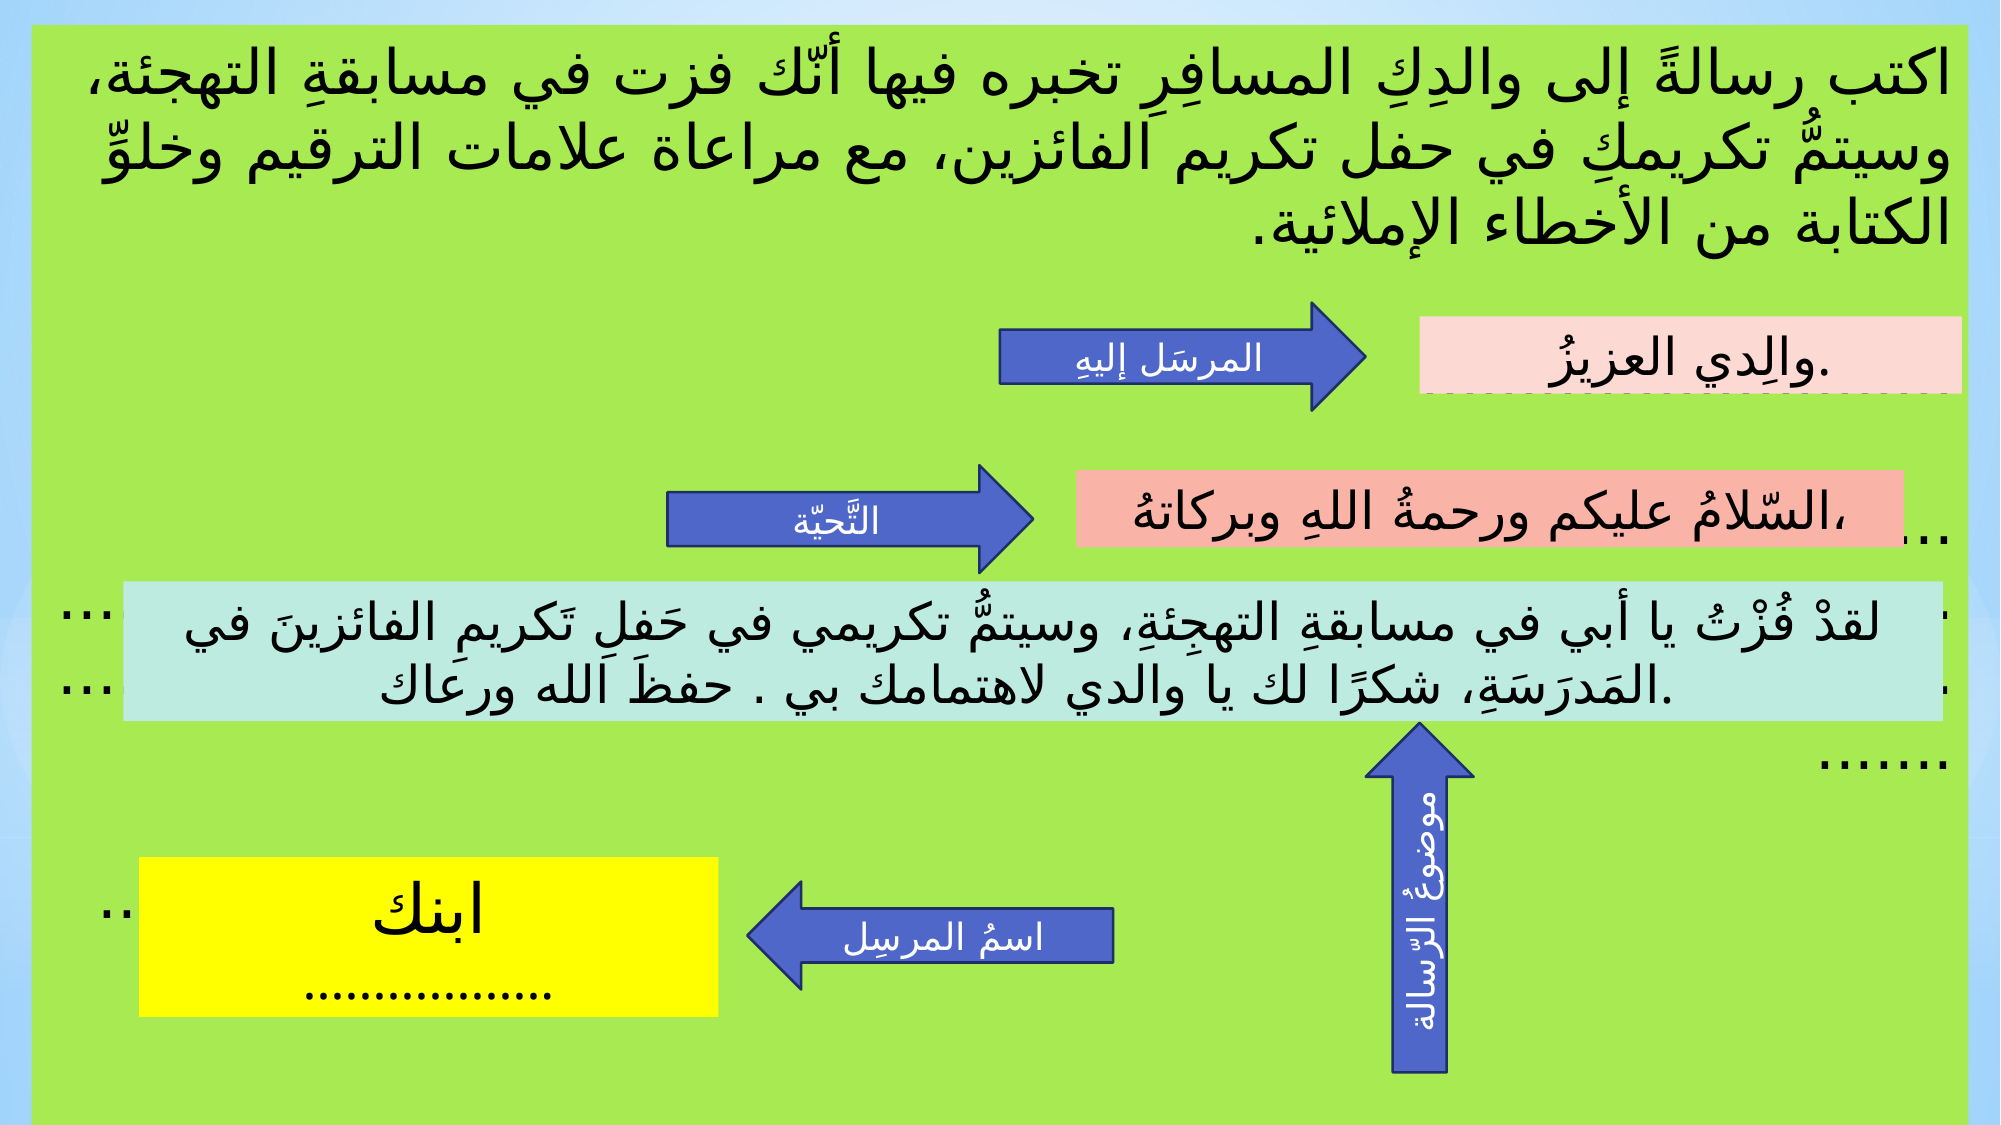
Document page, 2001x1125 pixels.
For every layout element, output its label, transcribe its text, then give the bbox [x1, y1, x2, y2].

text_box ابنك .................. [139, 857, 719, 1017]
text_box اسمُ المرسِل [746, 880, 1115, 991]
text_box والِدي العزيزُ. [1419, 316, 1962, 394]
text_box السّلامُ عليكم ورحمةُ اللهِ وبركاتهُ، [1076, 470, 1904, 548]
text_box اكتب رسالةً إلى والدِكِ المسافِرِ تخبره فيها أنّك فزت في مسابقةِ التهجئة، وسيتمُّ تكريمكِ في حفل تكريم الفائزين، مع مراعاة علامات الترقيم وخلوِّ الكتابة من الأخطاء الإملائية. ........................... ............................................ ....................................................................................................................................................................................................... ............................... [31, 24, 1969, 1125]
text_box التَّحيّة [666, 463, 1035, 575]
text_box موضوعُ الرّسالة [1364, 722, 1475, 1074]
text_box لقدْ فُزْتُ يا أبي في مسابقةِ التهجِئةِ، وسيتمُّ تكريمي في حَفلِ تَكريمِ الفائزينَ في المَدرَسَةِ، شكرًا لك يا والدي لاهتمامك بي . حفظَ الله ورعاك. [123, 581, 1944, 722]
text_box المرسَل إليهِ [998, 301, 1367, 412]
